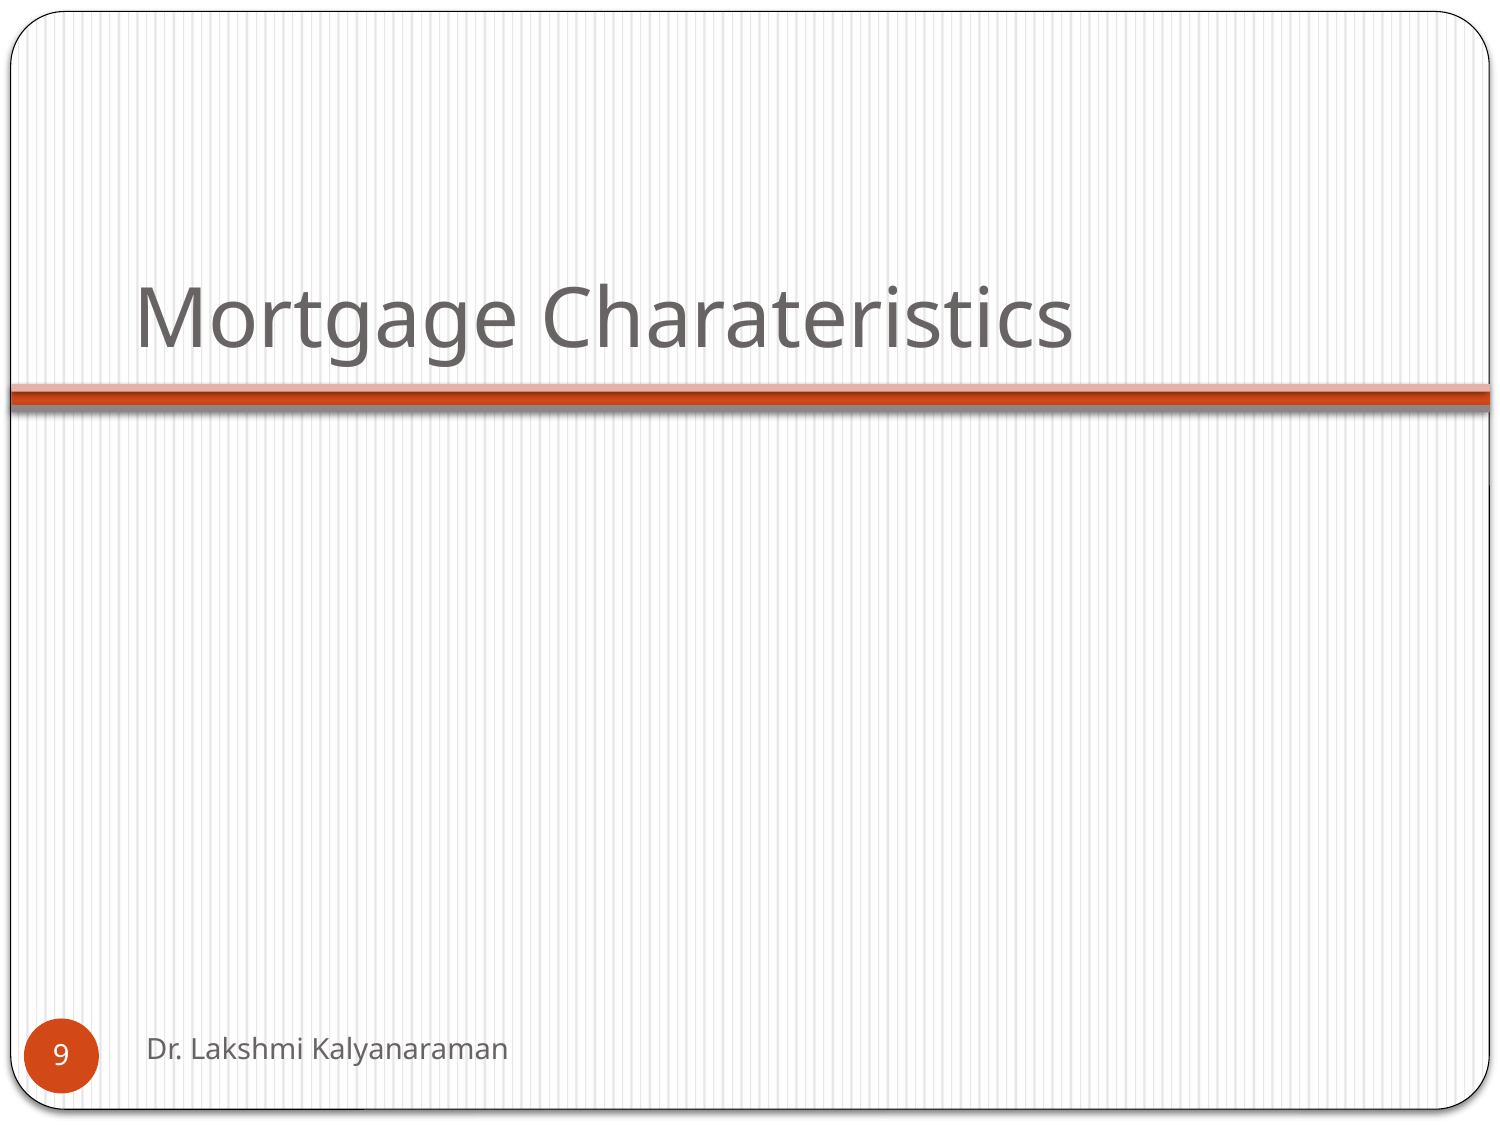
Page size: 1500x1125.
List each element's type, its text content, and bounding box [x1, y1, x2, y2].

footer Dr. Lakshmi Kalyanaraman [131, 1012, 788, 1088]
slide_number 9 [23, 1018, 99, 1094]
title Mortgage Charateristics [118, 156, 1394, 380]
